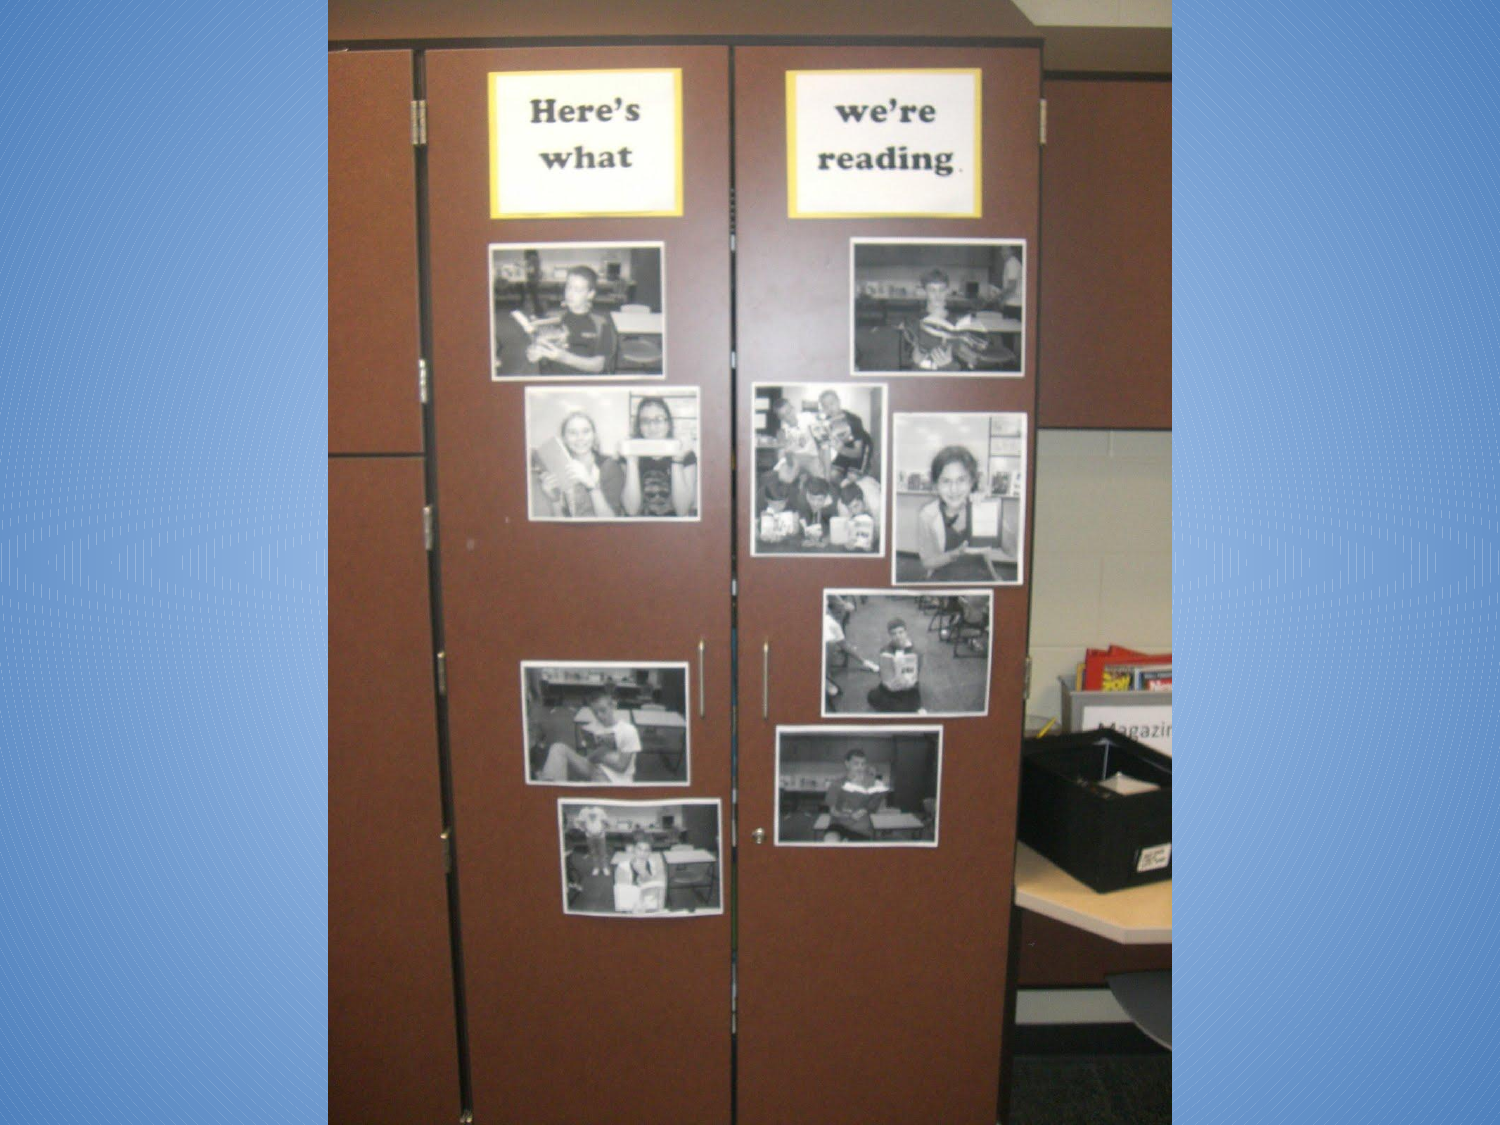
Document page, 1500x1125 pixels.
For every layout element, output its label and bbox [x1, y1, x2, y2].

text_box [328, 0, 1172, 1125]
